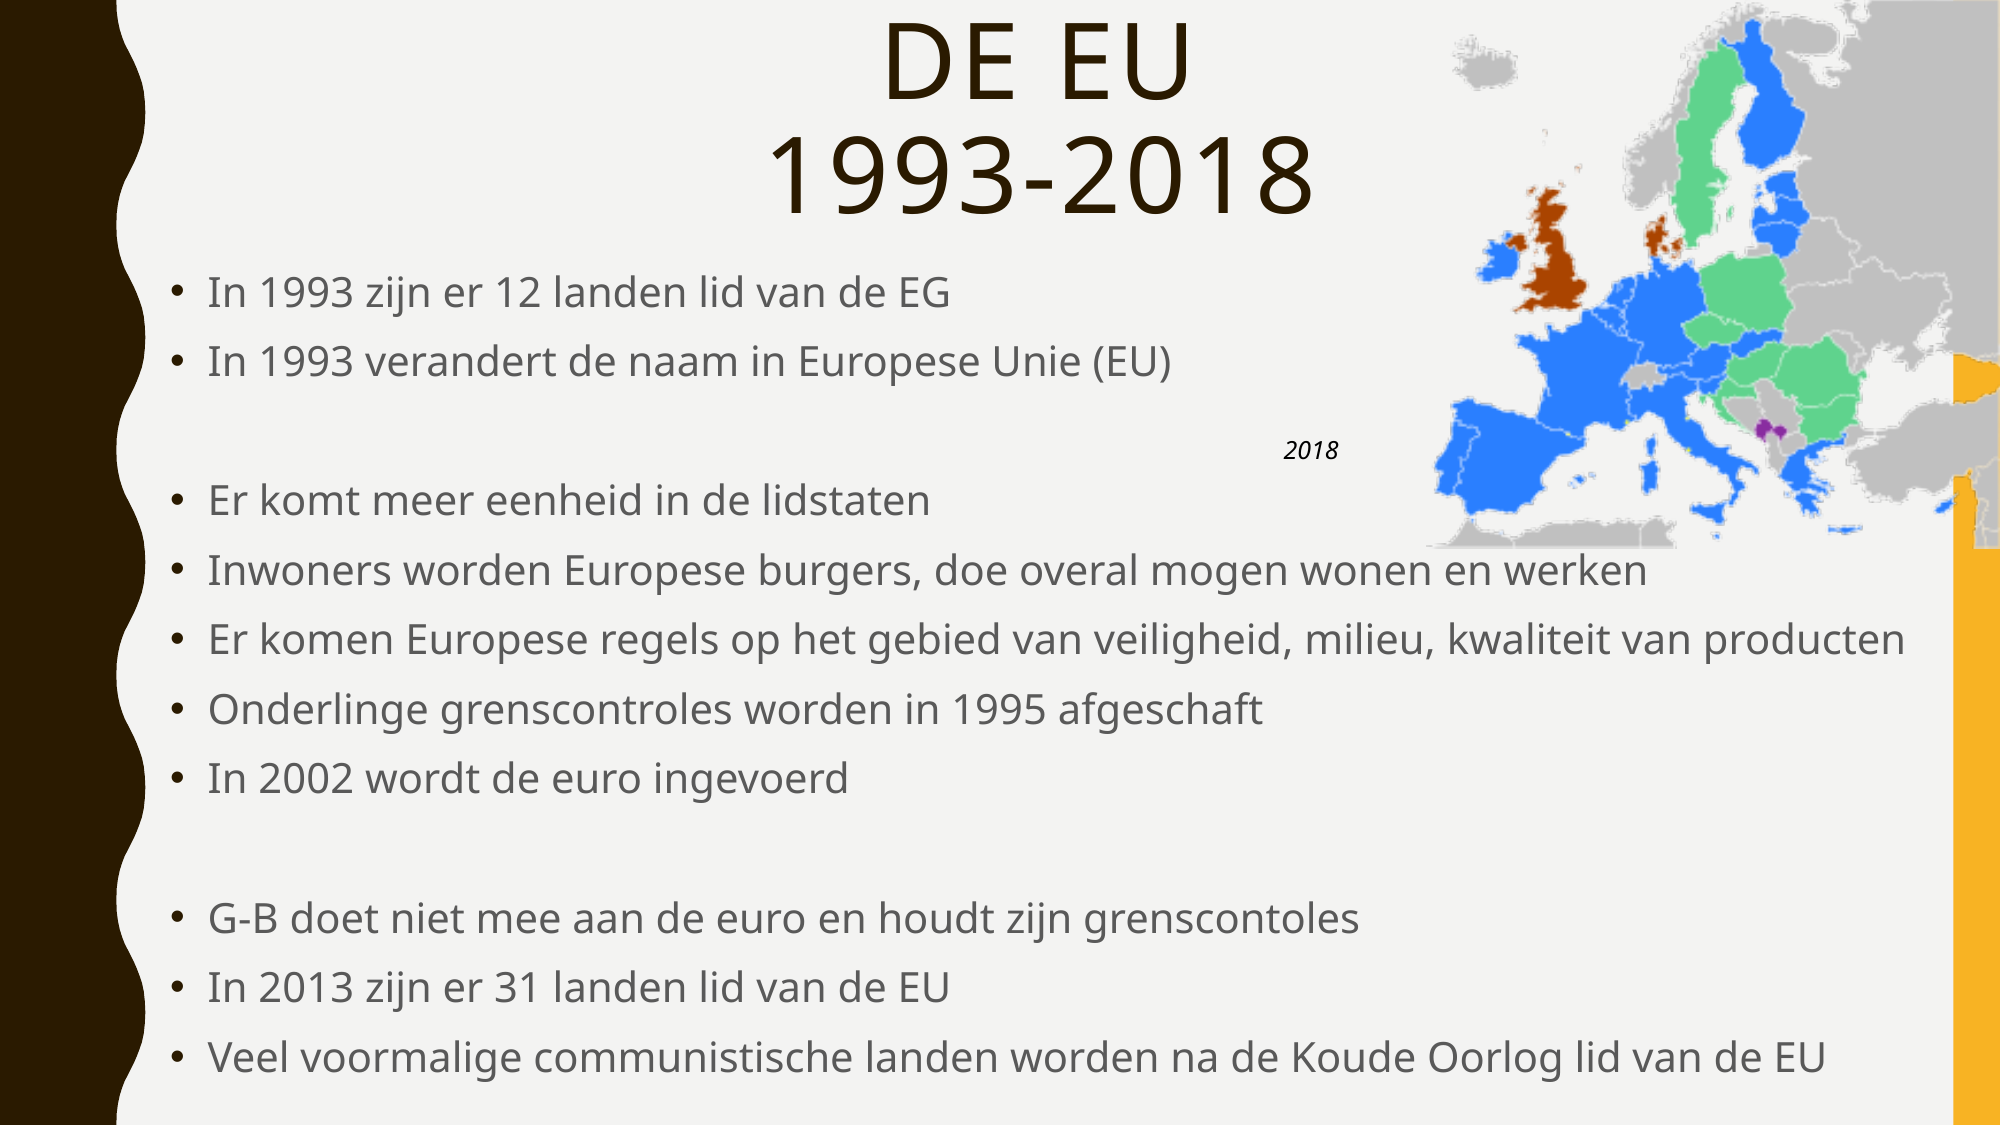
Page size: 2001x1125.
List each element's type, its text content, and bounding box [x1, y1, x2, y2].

text_box 2018 [1268, 427, 1354, 472]
picture [1426, 0, 2000, 549]
title De EU 1993-2018 [205, 0, 1426, 252]
list In 1993 zijn er 12 landen lid van de EG In 1993 verandert de naam in Europese Unie (EU) Er komt meer eenheid in de lidstaten Inwoners worden Europese burgers, doe overal mogen wonen en werken Er komen Europese regels op het gebied van veiligheid, milieu, kwaliteit van producten Onderlinge grenscontroles worden in 1995 afgeschaft In 2002 wordt de euro ingevoerd G-B doet niet mee aan de euro en houdt zijn grenscontoles In 2013 zijn er 31 landen lid van de EU Veel voormalige communistische landen worden na de Koude Oorlog lid van de EU [155, 252, 1950, 1125]
